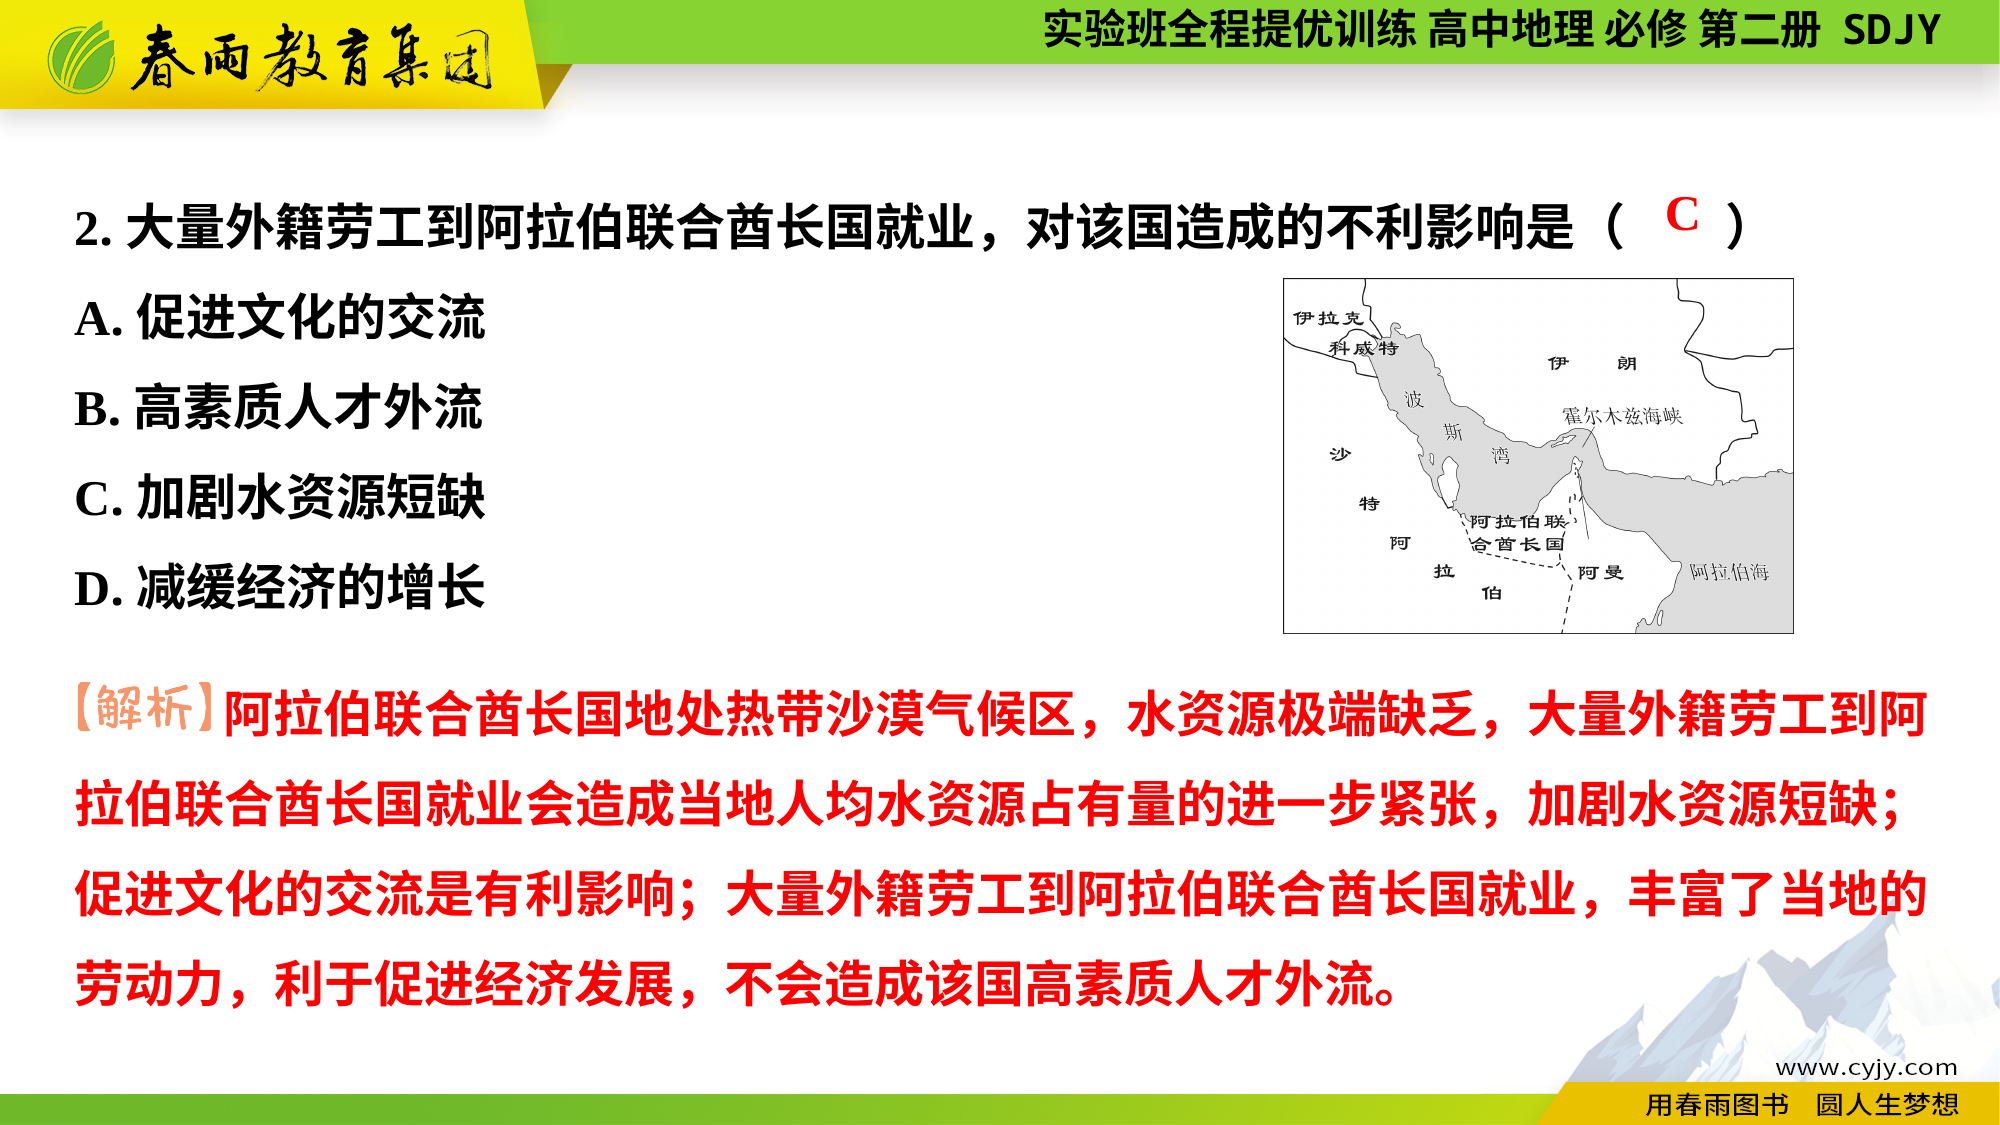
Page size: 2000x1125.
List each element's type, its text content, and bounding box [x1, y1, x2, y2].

list 2.大量外籍劳工到阿拉伯联合酋长国就业，对该国造成的不利影响是（ ） A.促进文化的交流 B.高素质人才外流 C.加剧水资源短缺 D.减缓经济的增长 [59, 157, 1944, 628]
text_box 阿拉伯联合酋长国地处热带沙漠气候区，水资源极端缺乏，大量外籍劳工到阿拉伯联合酋长国就业会造成当地人均水资源占有量的进一步紧张，加剧水资源短缺；促进文化的交流是有利影响；大量外籍劳工到阿拉伯联合酋长国就业，丰富了当地的劳动力，利于促进经济发展，不会造成该国高素质人才外流。 [59, 644, 1944, 1020]
text_box C [1650, 172, 1716, 248]
picture [0, 0, 2000, 1125]
